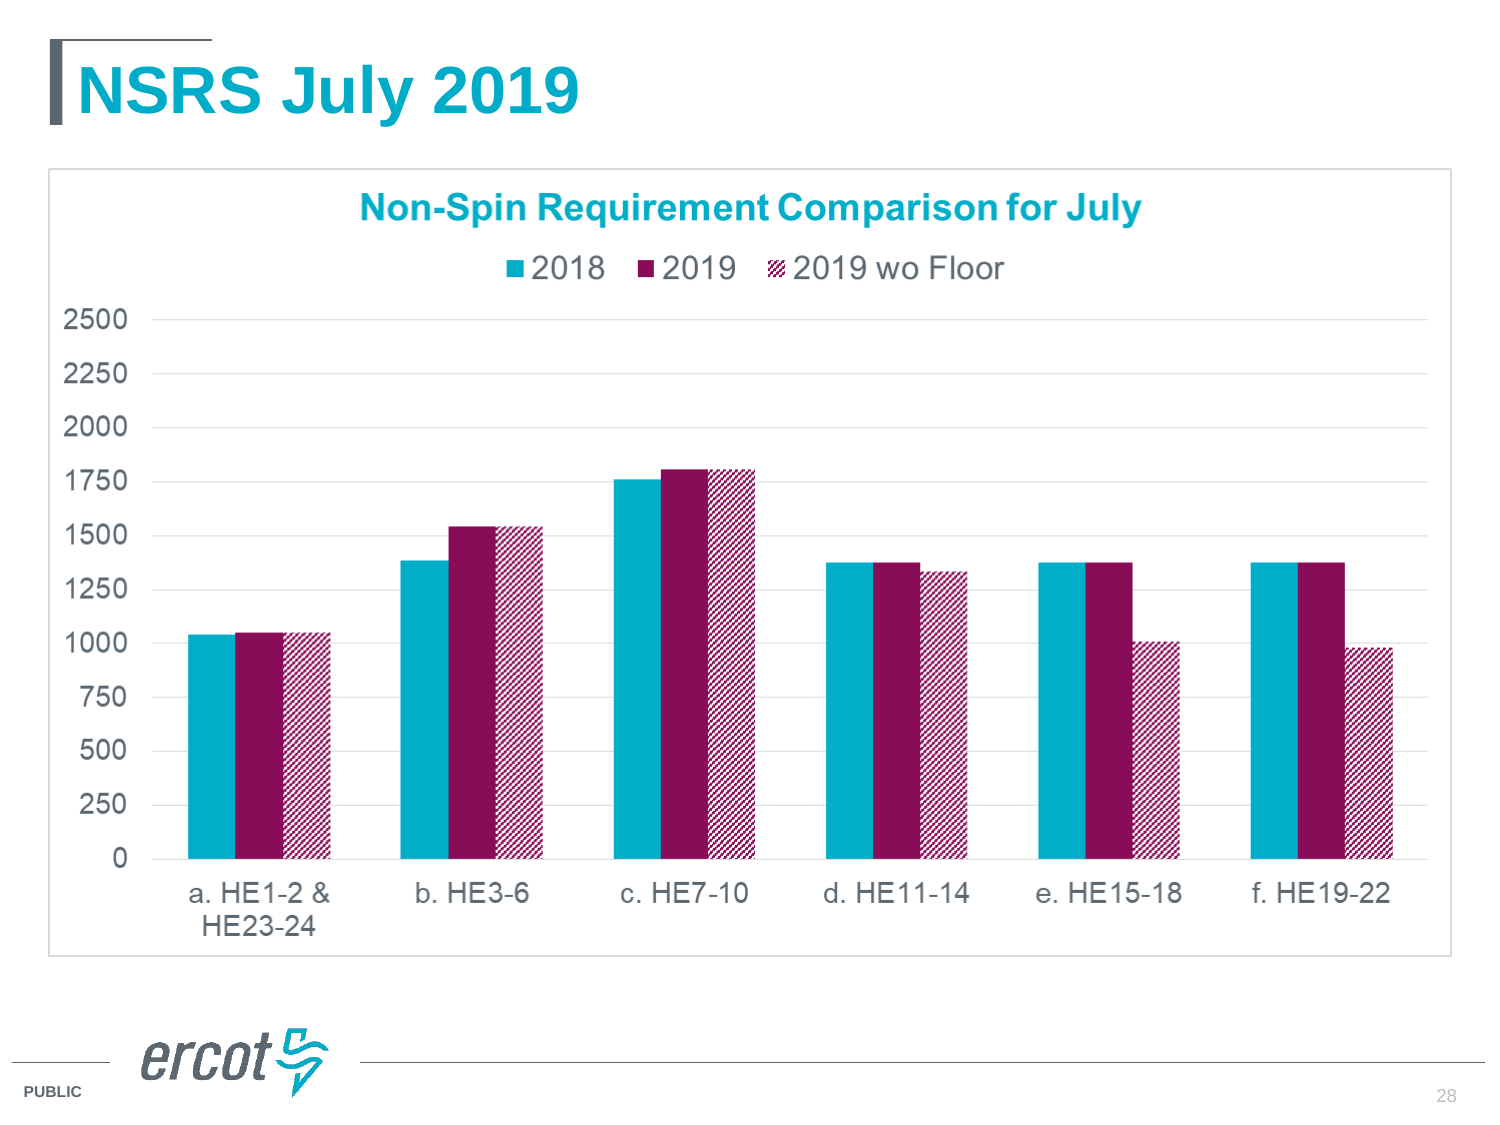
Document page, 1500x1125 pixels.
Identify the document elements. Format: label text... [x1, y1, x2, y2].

picture [48, 168, 1452, 957]
title NSRS July 2019 [62, 39, 1450, 125]
picture [137, 1024, 332, 1100]
